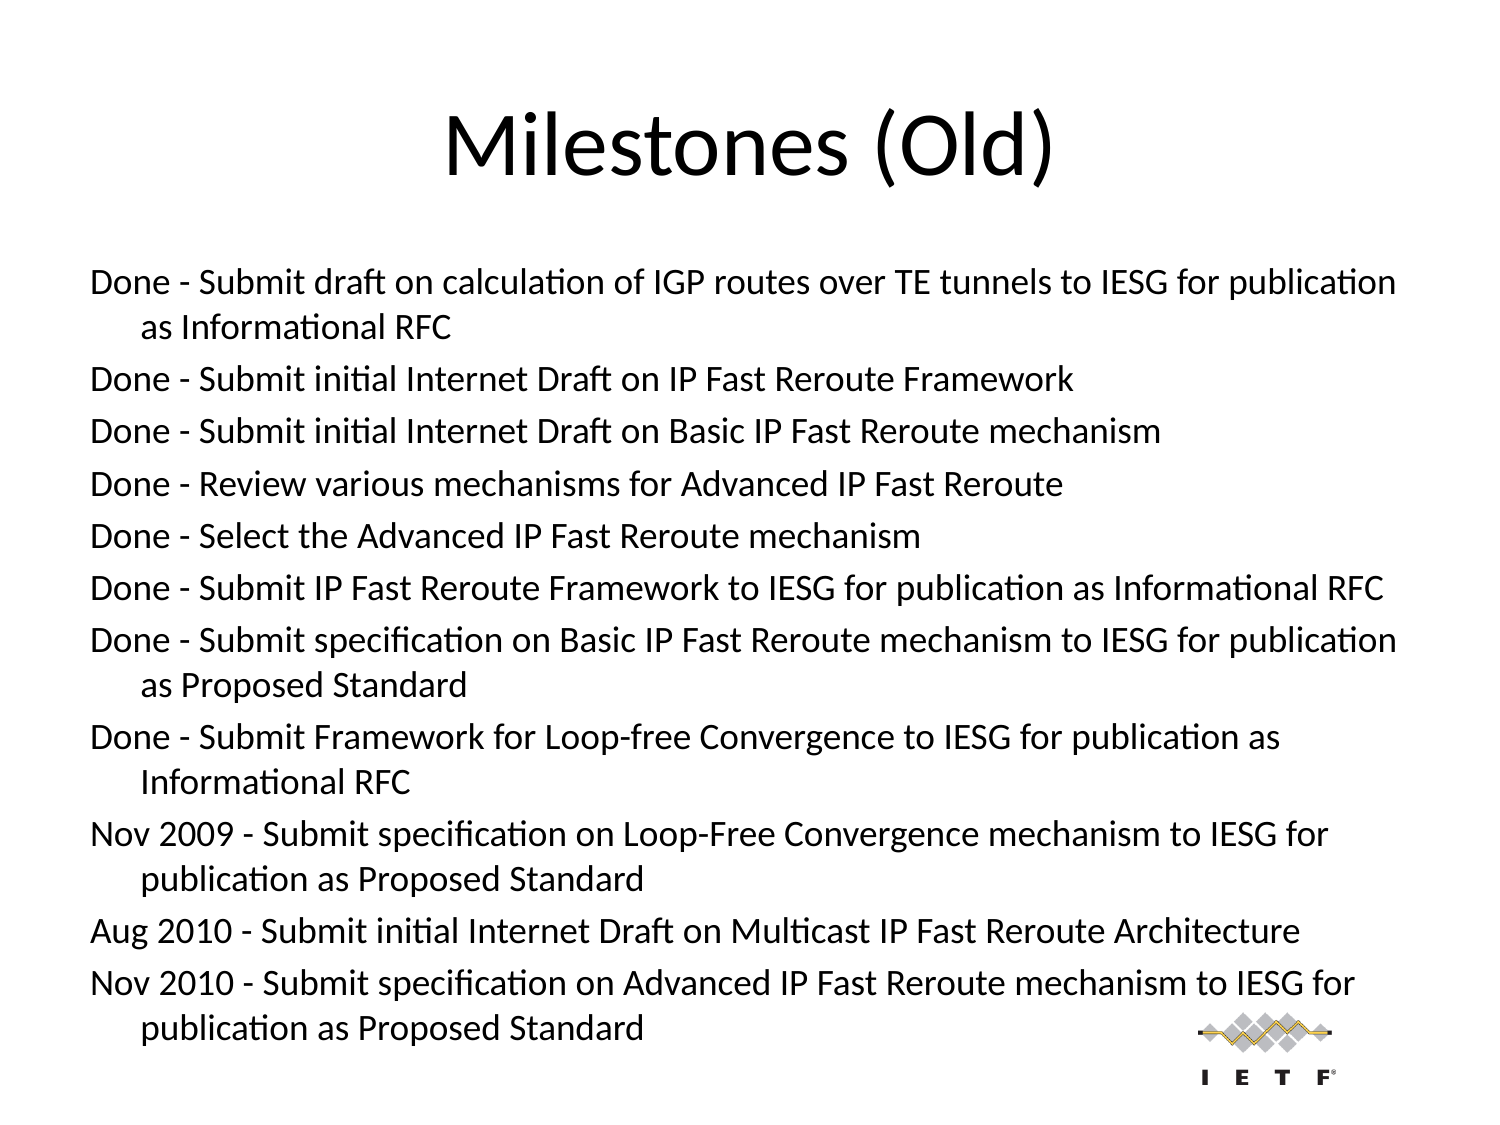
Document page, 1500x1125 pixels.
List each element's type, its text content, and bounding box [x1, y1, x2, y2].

title Milestones (Old) [75, 45, 1425, 233]
list Done - Submit draft on calculation of IGP routes over TE tunnels to IESG for publication as Informational RFC Done - Submit initial Internet Draft on IP Fast Reroute Framework Done - Submit initial Internet Draft on Basic IP Fast Reroute mechanism Done - Review various mechanisms for Advanced IP Fast Reroute Done - Select the Advanced IP Fast Reroute mechanism Done - Submit IP Fast Reroute Framework to IESG for publication as Informational RFC Done - Submit specification on Basic IP Fast Reroute mechanism to IESG for publication as Proposed Standard Done - Submit Framework for Loop-free Convergence to IESG for publication as Informational RFC Nov 2009 - Submit specification on Loop-Free Convergence mechanism to IESG for publication as Proposed Standard Aug 2010 - Submit initial Internet Draft on Multicast IP Fast Reroute Architecture Nov 2010 - Submit specification on Advanced IP Fast Reroute mechanism to IESG for publication as Proposed Standard [75, 249, 1425, 1100]
